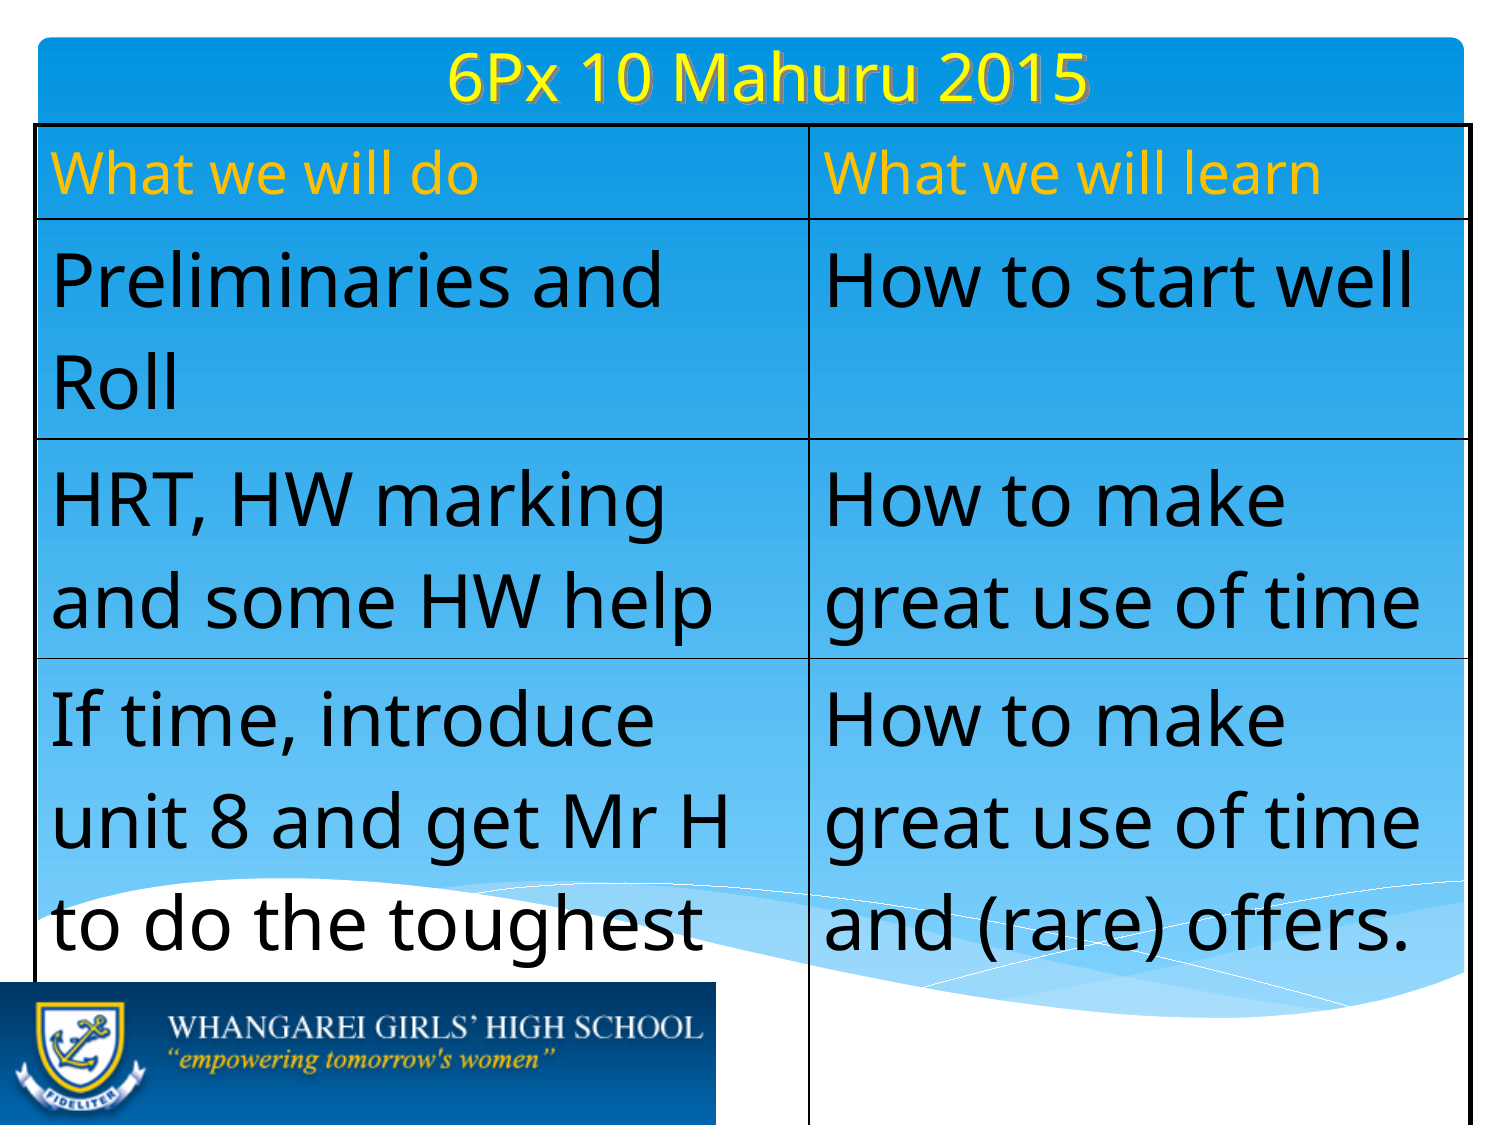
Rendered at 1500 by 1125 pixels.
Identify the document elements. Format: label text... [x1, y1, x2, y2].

table_cell How to make great use of time [810, 440, 1468, 658]
table_cell How to make great use of time and (rare) offers. [810, 659, 1468, 1125]
table_cell HRT, HW marking and some HW help [37, 440, 808, 658]
text_box 6Px 10 Mahuru 2015 [162, 24, 1375, 123]
picture [0, 982, 716, 1125]
table_cell Preliminaries and Roll [37, 220, 808, 438]
table_header What we will learn [810, 127, 1468, 218]
table_cell How to start well [810, 220, 1468, 438]
table_header What we will do [37, 127, 808, 218]
table_cell If time, introduce unit 8 and get Mr H to do the toughest one – of the class’s choosing [37, 659, 808, 1125]
